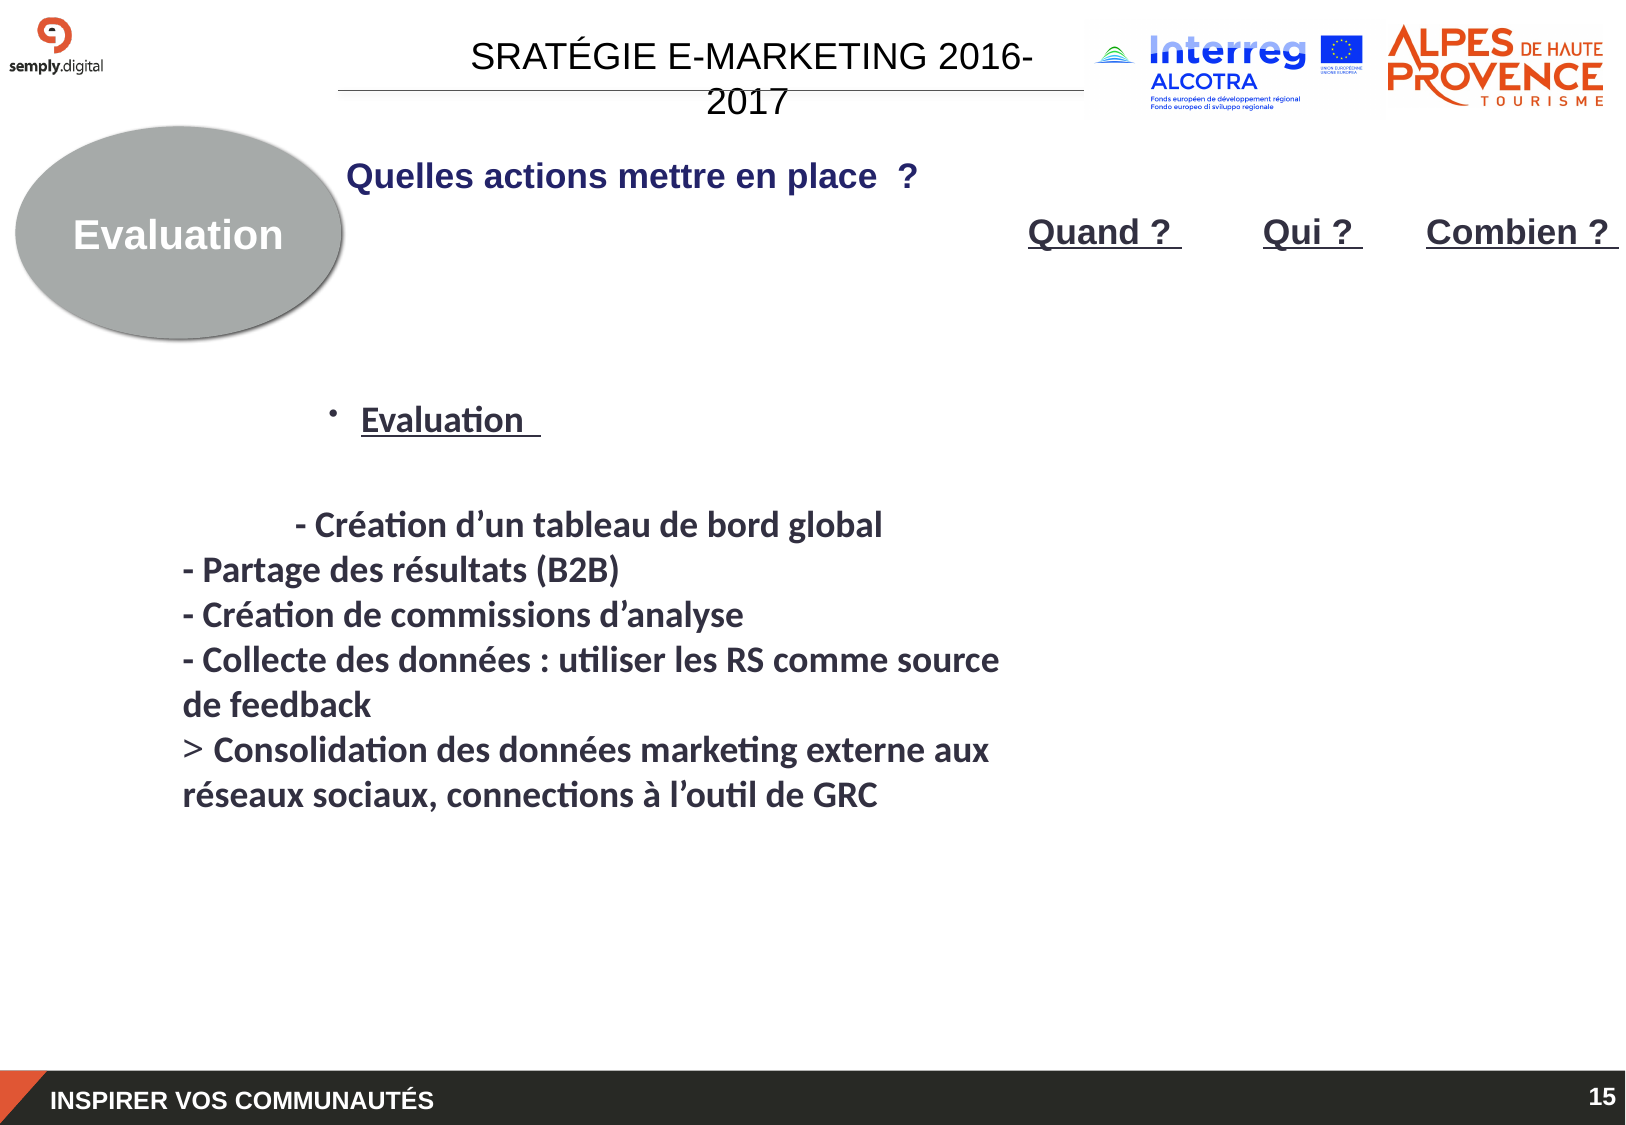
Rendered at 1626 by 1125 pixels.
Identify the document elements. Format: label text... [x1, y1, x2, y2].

picture [1388, 24, 1603, 108]
slide_number 15 [1581, 1074, 1624, 1116]
text_box Evaluation - Création d’un tableau de bord global - Partage des résultats (B2B) - Création de commissions d’analyse - Collecte des données : utiliser les RS comme source de feedback > Consolidation des données marketing externe aux réseaux sociaux, connections à l’outil de GRC [175, 387, 1021, 823]
text_box Evaluation [15, 126, 342, 339]
text_box Qui ? [1255, 201, 1418, 260]
picture [5, 10, 108, 81]
picture [1083, 18, 1386, 121]
text_box Quand ? [1020, 201, 1255, 260]
text_box Combien ? [1418, 201, 1625, 260]
text_box Quelles actions mettre en place ? [338, 145, 927, 203]
